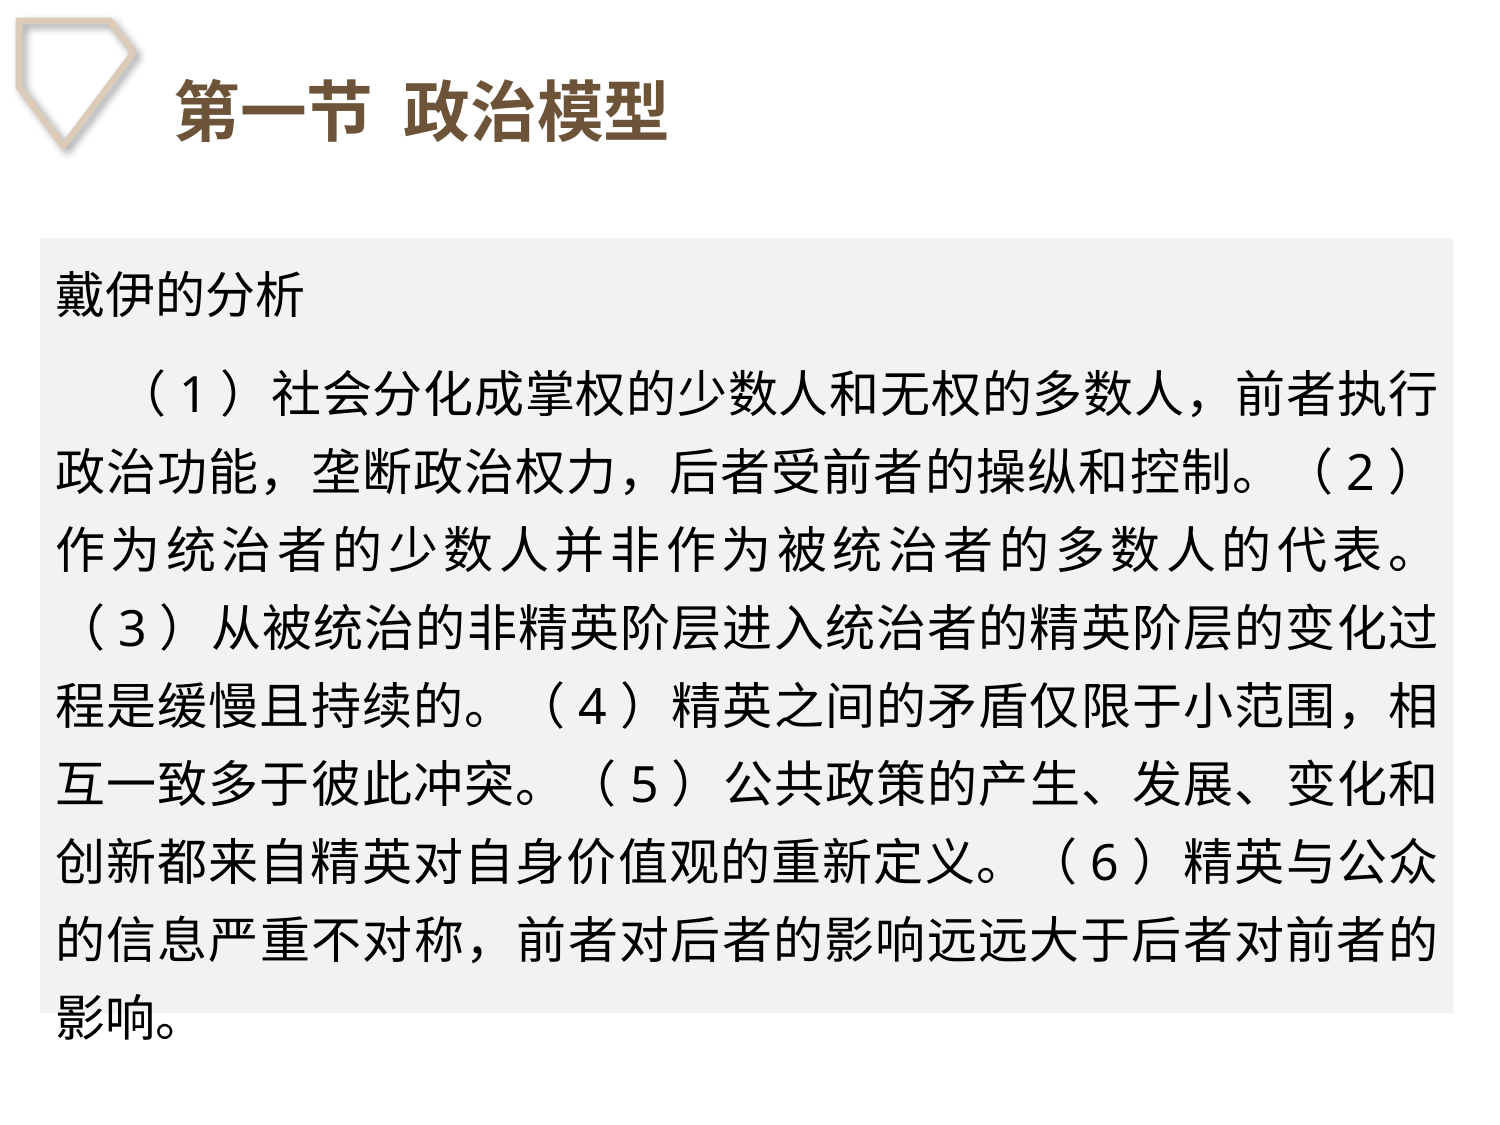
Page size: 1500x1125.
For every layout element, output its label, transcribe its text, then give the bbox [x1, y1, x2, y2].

list 戴伊的分析 （1）社会分化成掌权的少数人和无权的多数人，前者执行政治功能，垄断政治权力，后者受前者的操纵和控制。（2）作为统治者的少数人并非作为被统治者的多数人的代表。（3）从被统治的非精英阶层进入统治者的精英阶层的变化过程是缓慢且持续的。（4）精英之间的矛盾仅限于小范围，相互一致多于彼此冲突。（5）公共政策的产生、发展、变化和创新都来自精英对自身价值观的重新定义。（6）精英与公众的信息严重不对称，前者对后者的影响远远大于后者对前者的影响。 [40, 238, 1454, 1014]
title 第一节 政治模型 [158, 0, 1456, 159]
